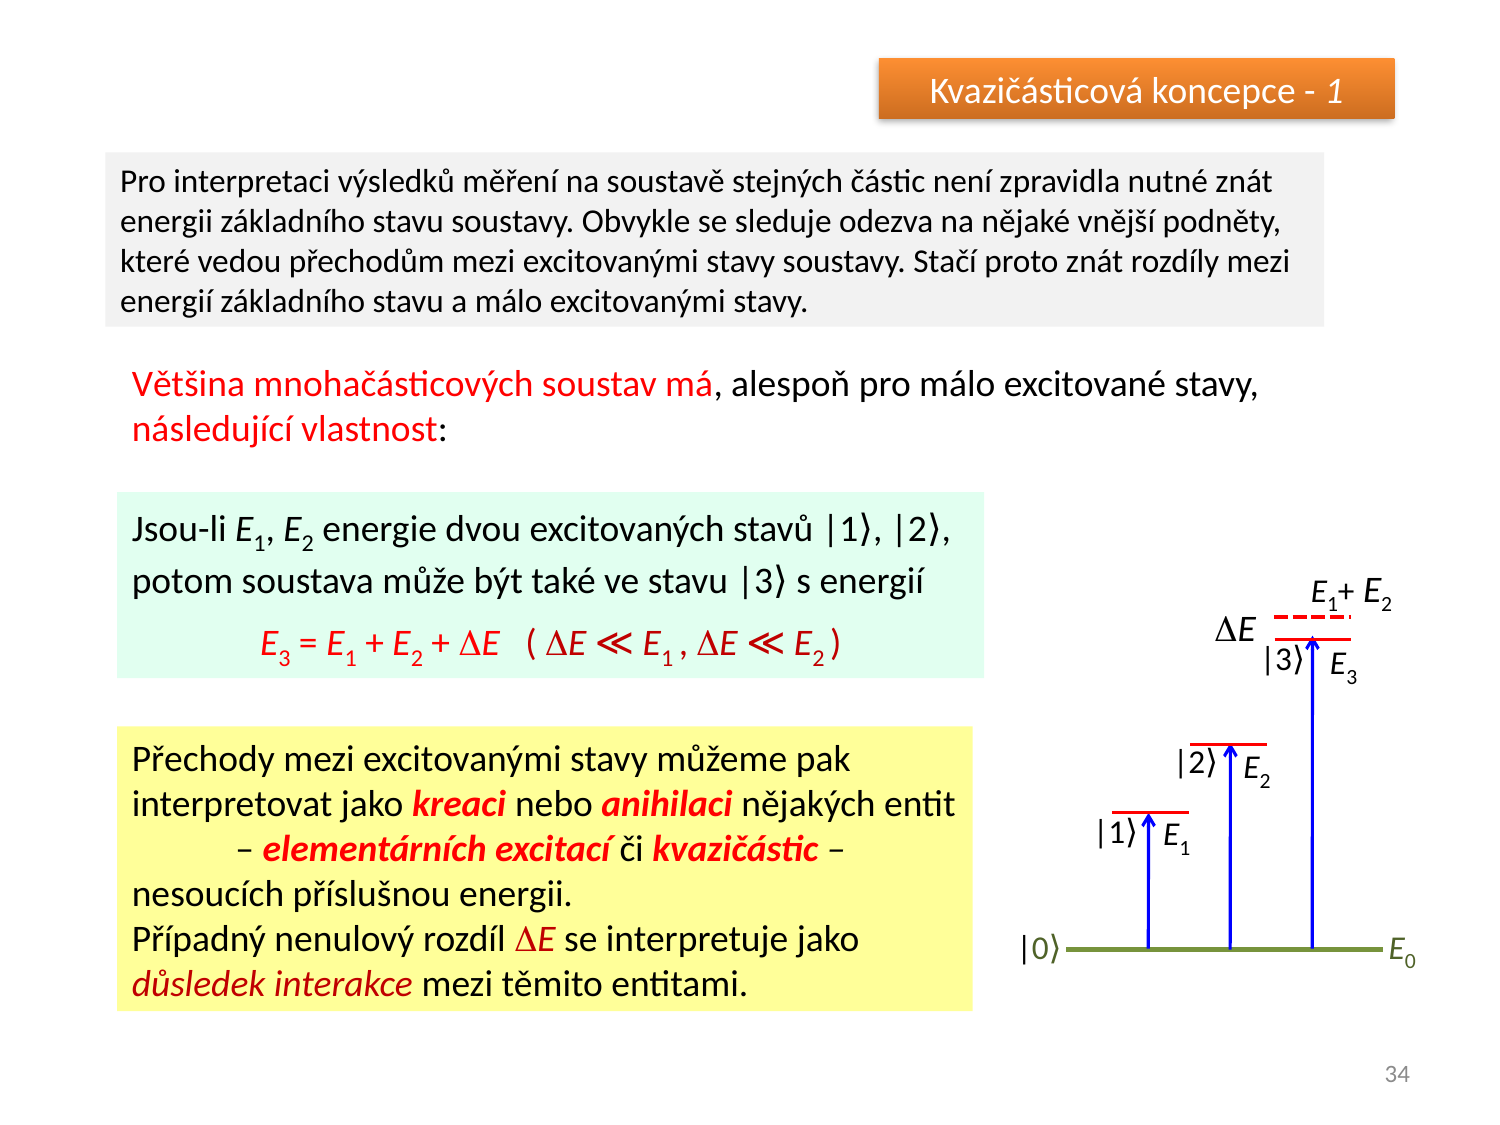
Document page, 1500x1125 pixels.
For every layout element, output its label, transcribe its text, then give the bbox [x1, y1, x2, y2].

slide_number 34 [1074, 1042, 1425, 1103]
text_box Kvazičásticová koncepce - 1 [878, 58, 1395, 119]
text_box Jsou-li E1, E2 energie dvou excitovaných stavů |1⟩, |2⟩, potom soustava může být také ve stavu |3⟩ s energií E3 = E1 + E2 + E ( E ≪ E1 , E ≪ E2 ) [117, 492, 985, 679]
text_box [1001, 558, 1430, 975]
text_box Přechody mezi excitovanými stavy můžeme pak interpretovat jako kreaci nebo anihilaci nějakých entit – elementárních excitací či kvazičástic – nesoucích příslušnou energii. Případný nenulový rozdíl E se interpretuje jako důsledek interakce mezi těmito entitami. [117, 726, 973, 1012]
text_box Většina mnohačásticových soustav má, alespoň pro málo excitované stavy, následující vlastnost: [117, 351, 1301, 457]
text_box Pro interpretaci výsledků měření na soustavě stejných částic není zpravidla nutné znát energii základního stavu soustavy. Obvykle se sleduje odezva na nějaké vnější podněty, které vedou přechodům mezi excitovanými stavy soustavy. Stačí proto znát rozdíly mezi energií základního stavu a málo excitovanými stavy. [105, 152, 1325, 327]
